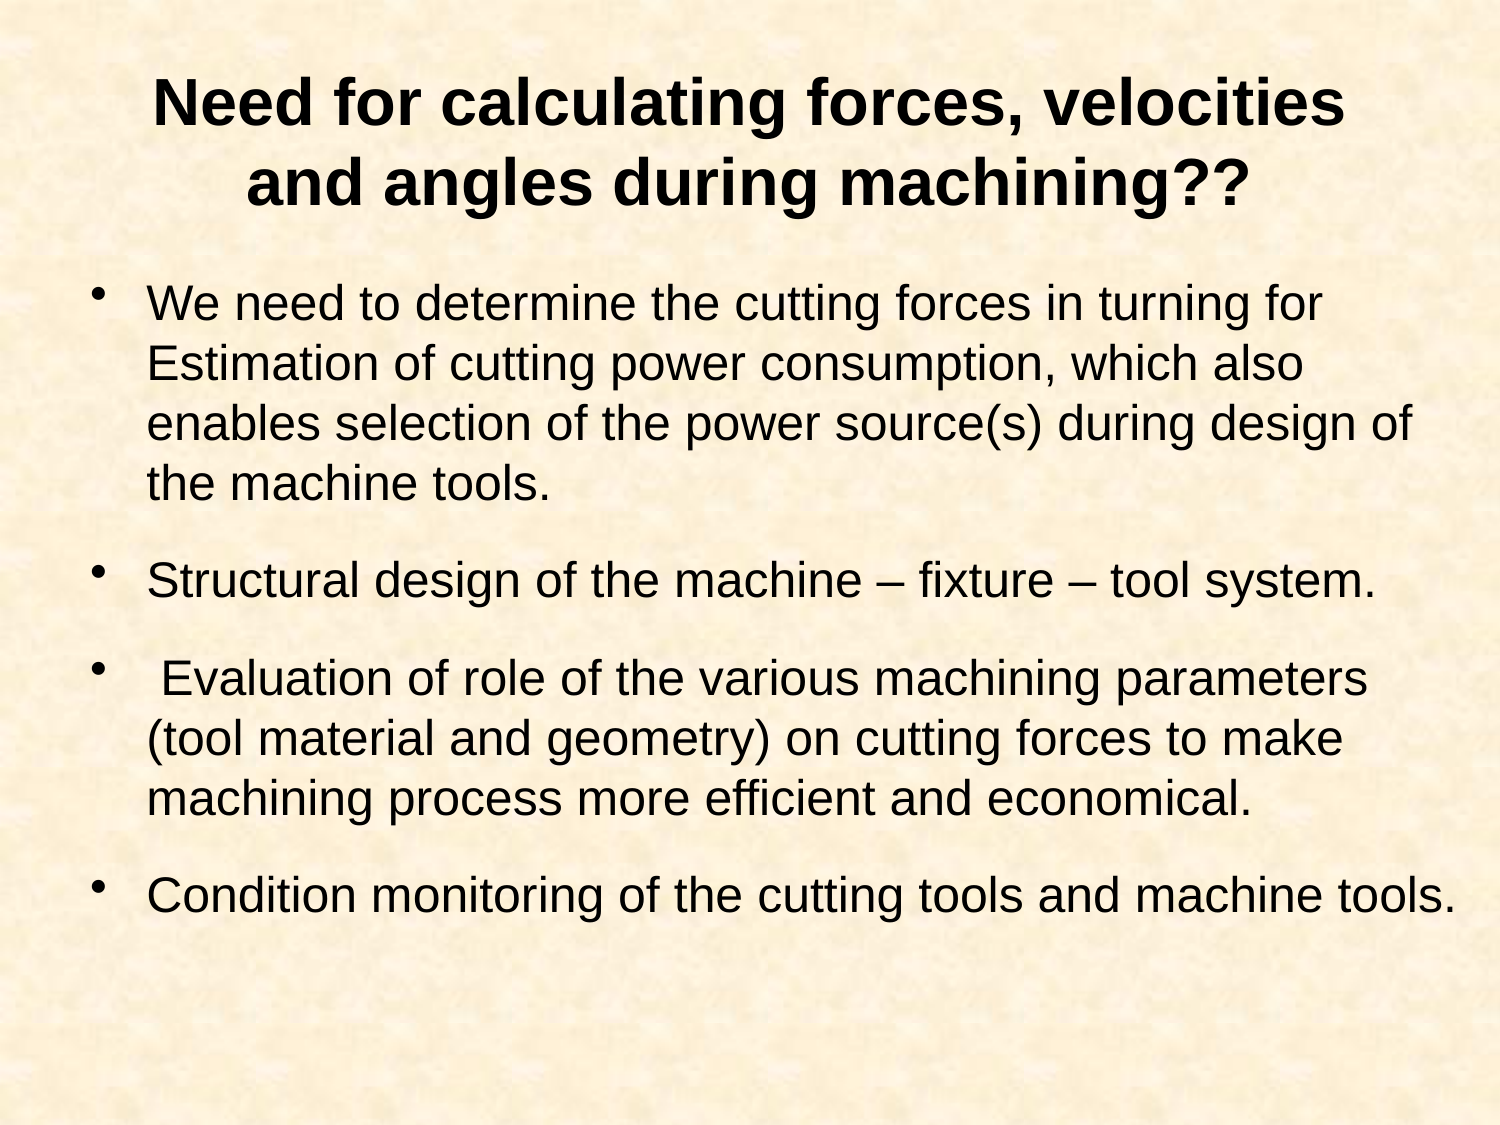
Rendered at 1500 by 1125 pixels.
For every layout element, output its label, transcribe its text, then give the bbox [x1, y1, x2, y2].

title Need for calculating forces, velocities and angles during machining?? [74, 44, 1426, 233]
picture [0, 0, 1500, 1125]
list We need to determine the cutting forces in turning for Estimation of cutting power consumption, which also enables selection of the power source(s) during design of the machine tools. Structural design of the machine – fixture – tool system. Evaluation of role of the various machining parameters (tool material and geometry) on cutting forces to make machining process more efficient and economical. Condition monitoring of the cutting tools and machine tools. [74, 262, 1476, 1006]
